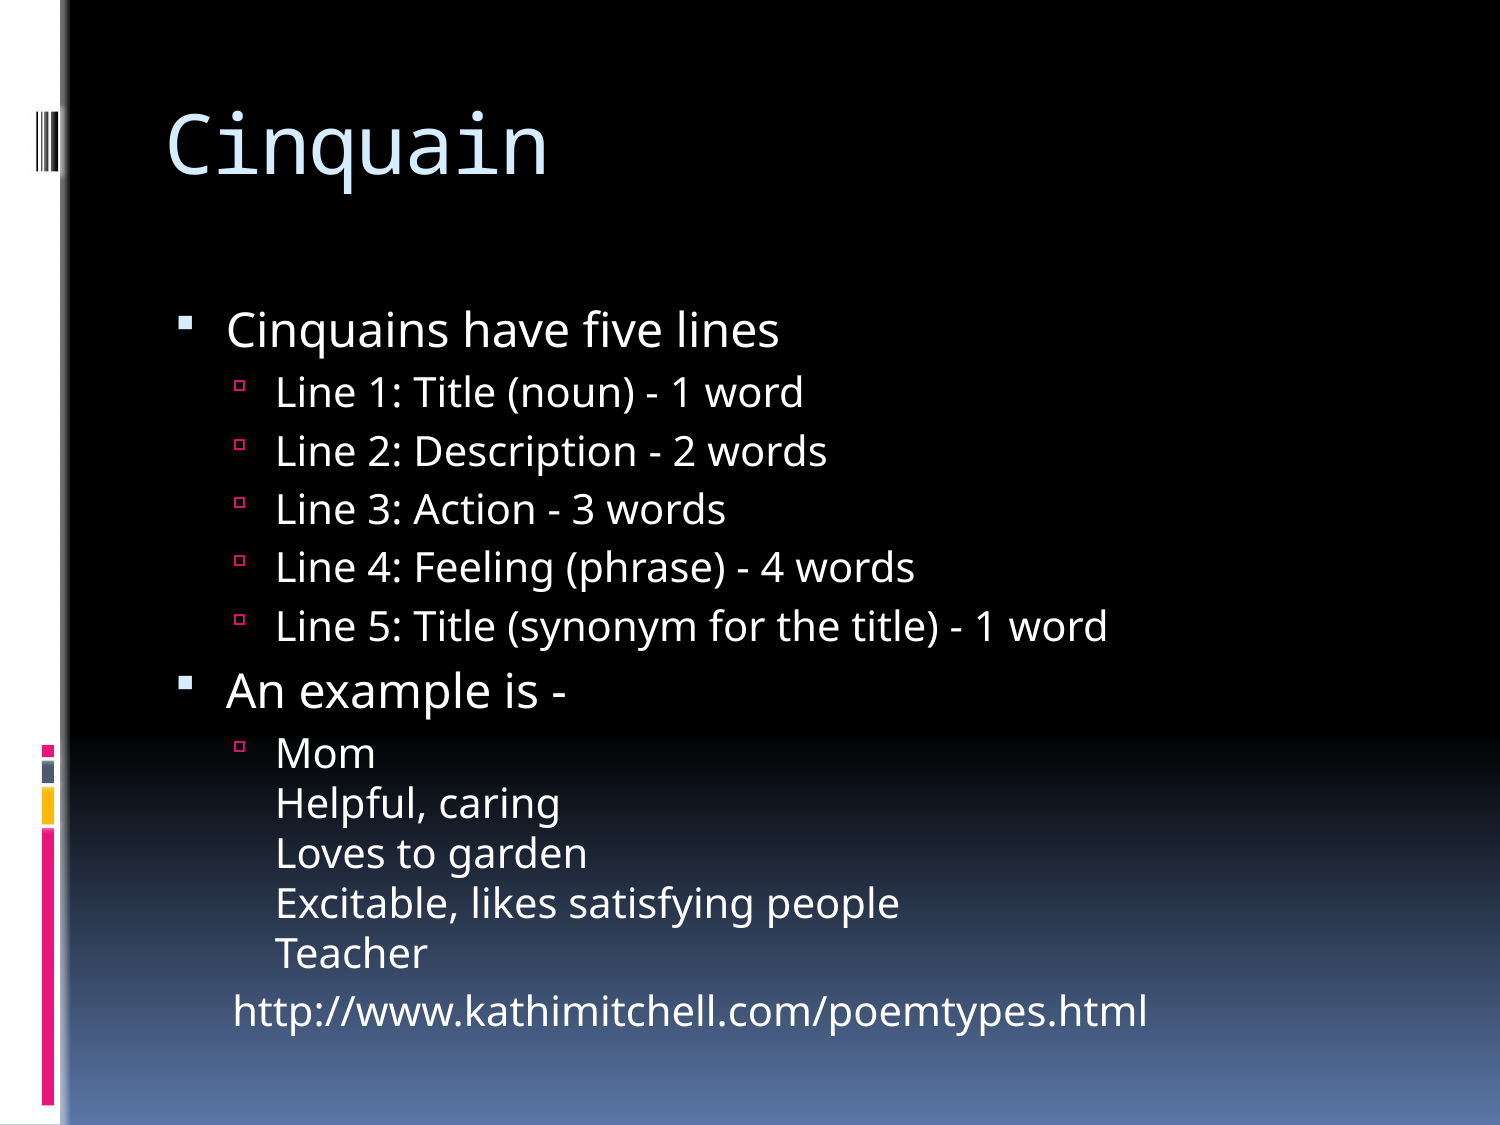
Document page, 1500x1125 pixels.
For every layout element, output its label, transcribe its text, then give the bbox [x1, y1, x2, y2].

list Cinquains have five lines Line 1: Title (noun) - 1 word Line 2: Description - 2 words Line 3: Action - 3 words Line 4: Feeling (phrase) - 4 words Line 5: Title (synonym for the title) - 1 word An example is - Mom Helpful, caring Loves to garden Excitable, likes satisfying people Teacher http://www.kathimitchell.com/poemtypes.html [150, 292, 1425, 1043]
title Cinquain [150, 83, 1425, 234]
